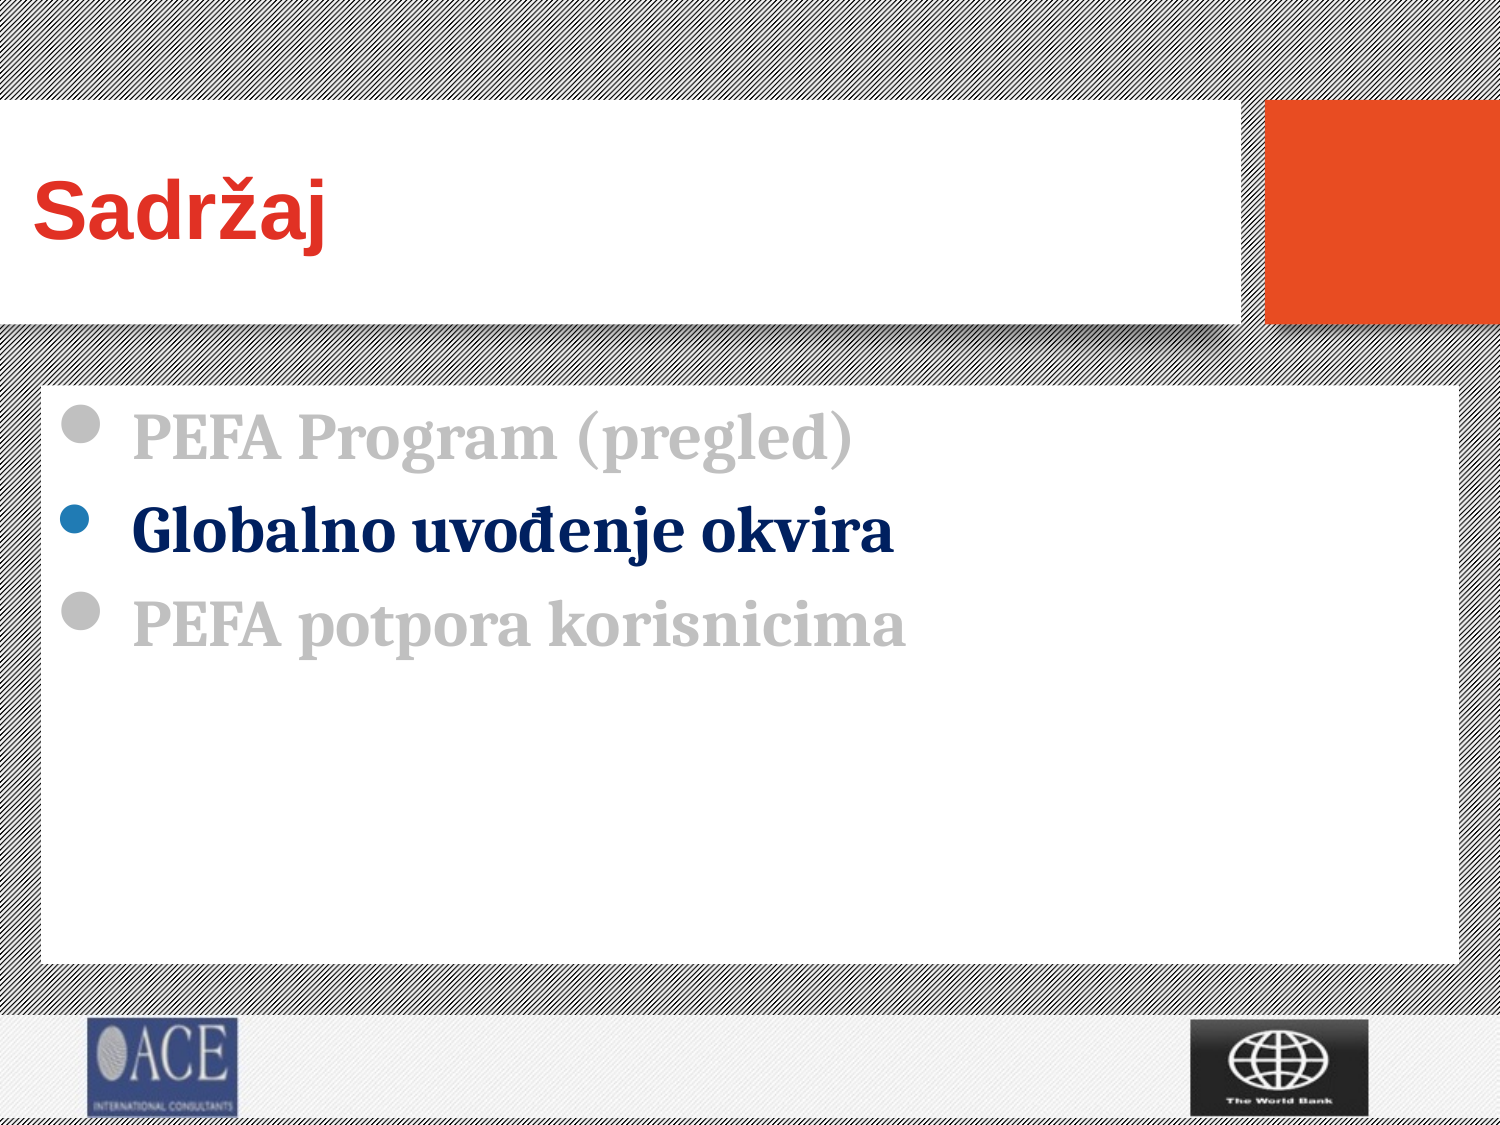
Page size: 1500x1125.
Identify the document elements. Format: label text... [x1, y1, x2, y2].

picture [0, 0, 1500, 1125]
text_box Sadržaj [17, 148, 1164, 264]
text_box PEFA Program (pregled) Globalno uvođenje okvira PEFA potpora korisnicima [41, 385, 1459, 964]
